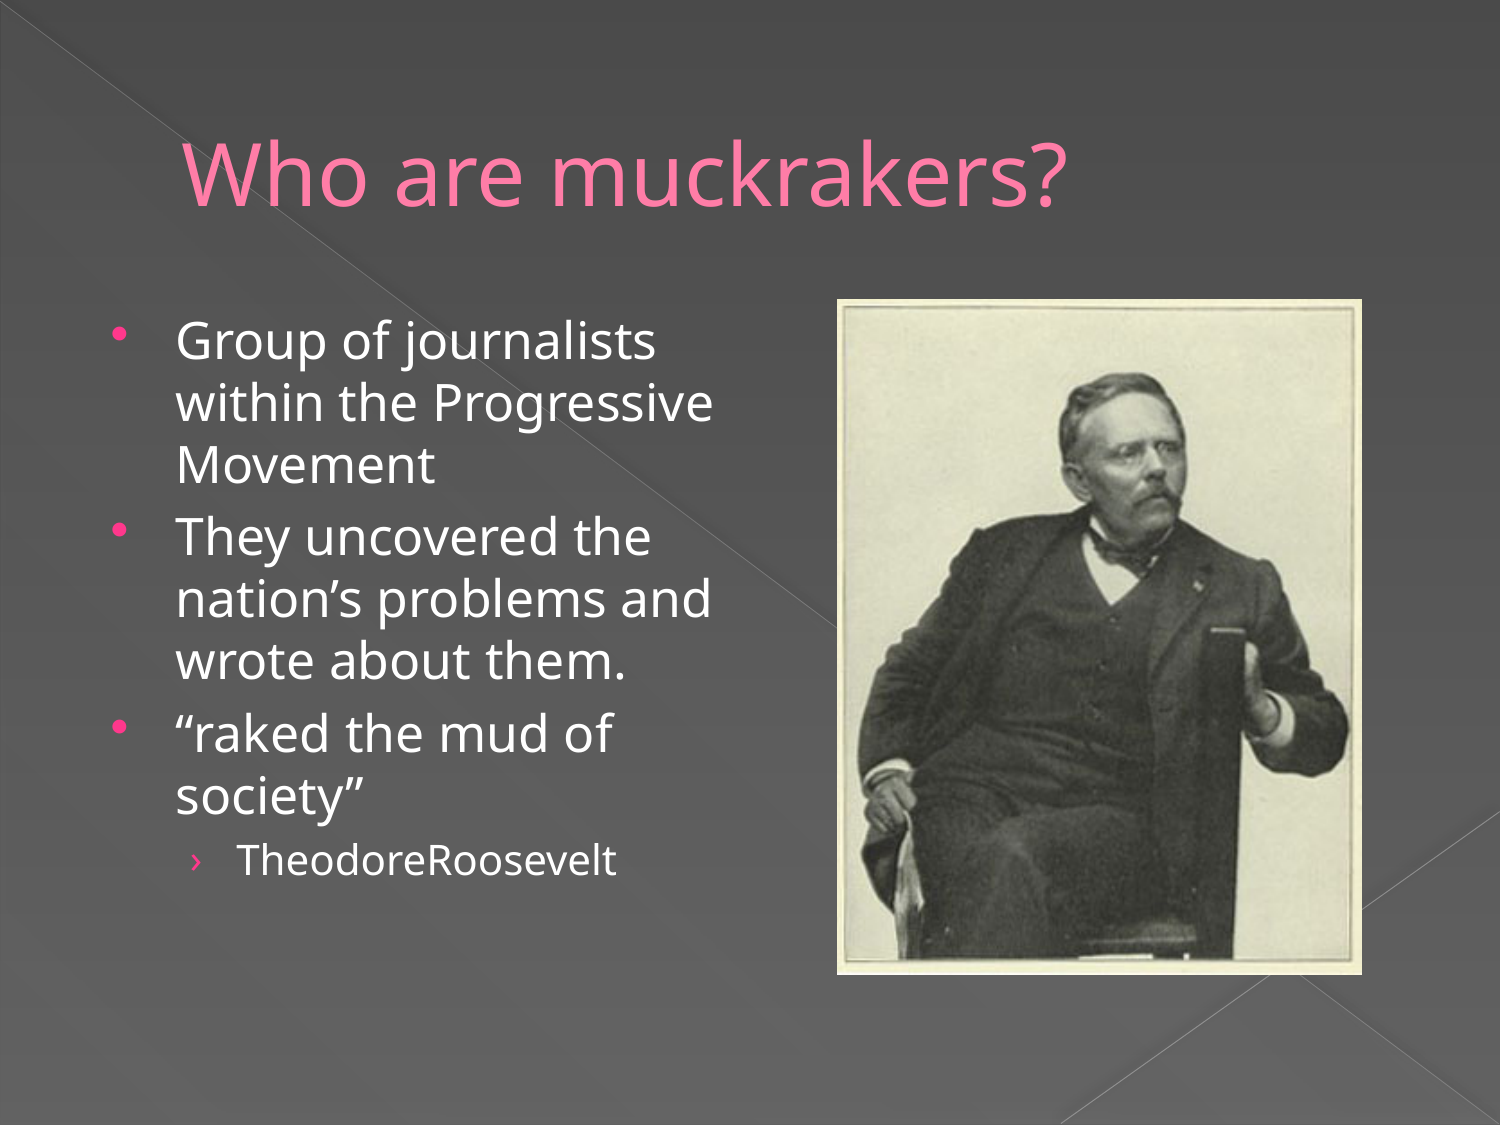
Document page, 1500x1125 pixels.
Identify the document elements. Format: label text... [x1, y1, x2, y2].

list Group of journalists within the Progressive Movement They uncovered the nation’s problems and wrote about them. “raked the mud of society” TheodoreRoosevelt [87, 299, 744, 963]
title Who are muckrakers? [87, 77, 1425, 266]
picture [837, 299, 1362, 976]
